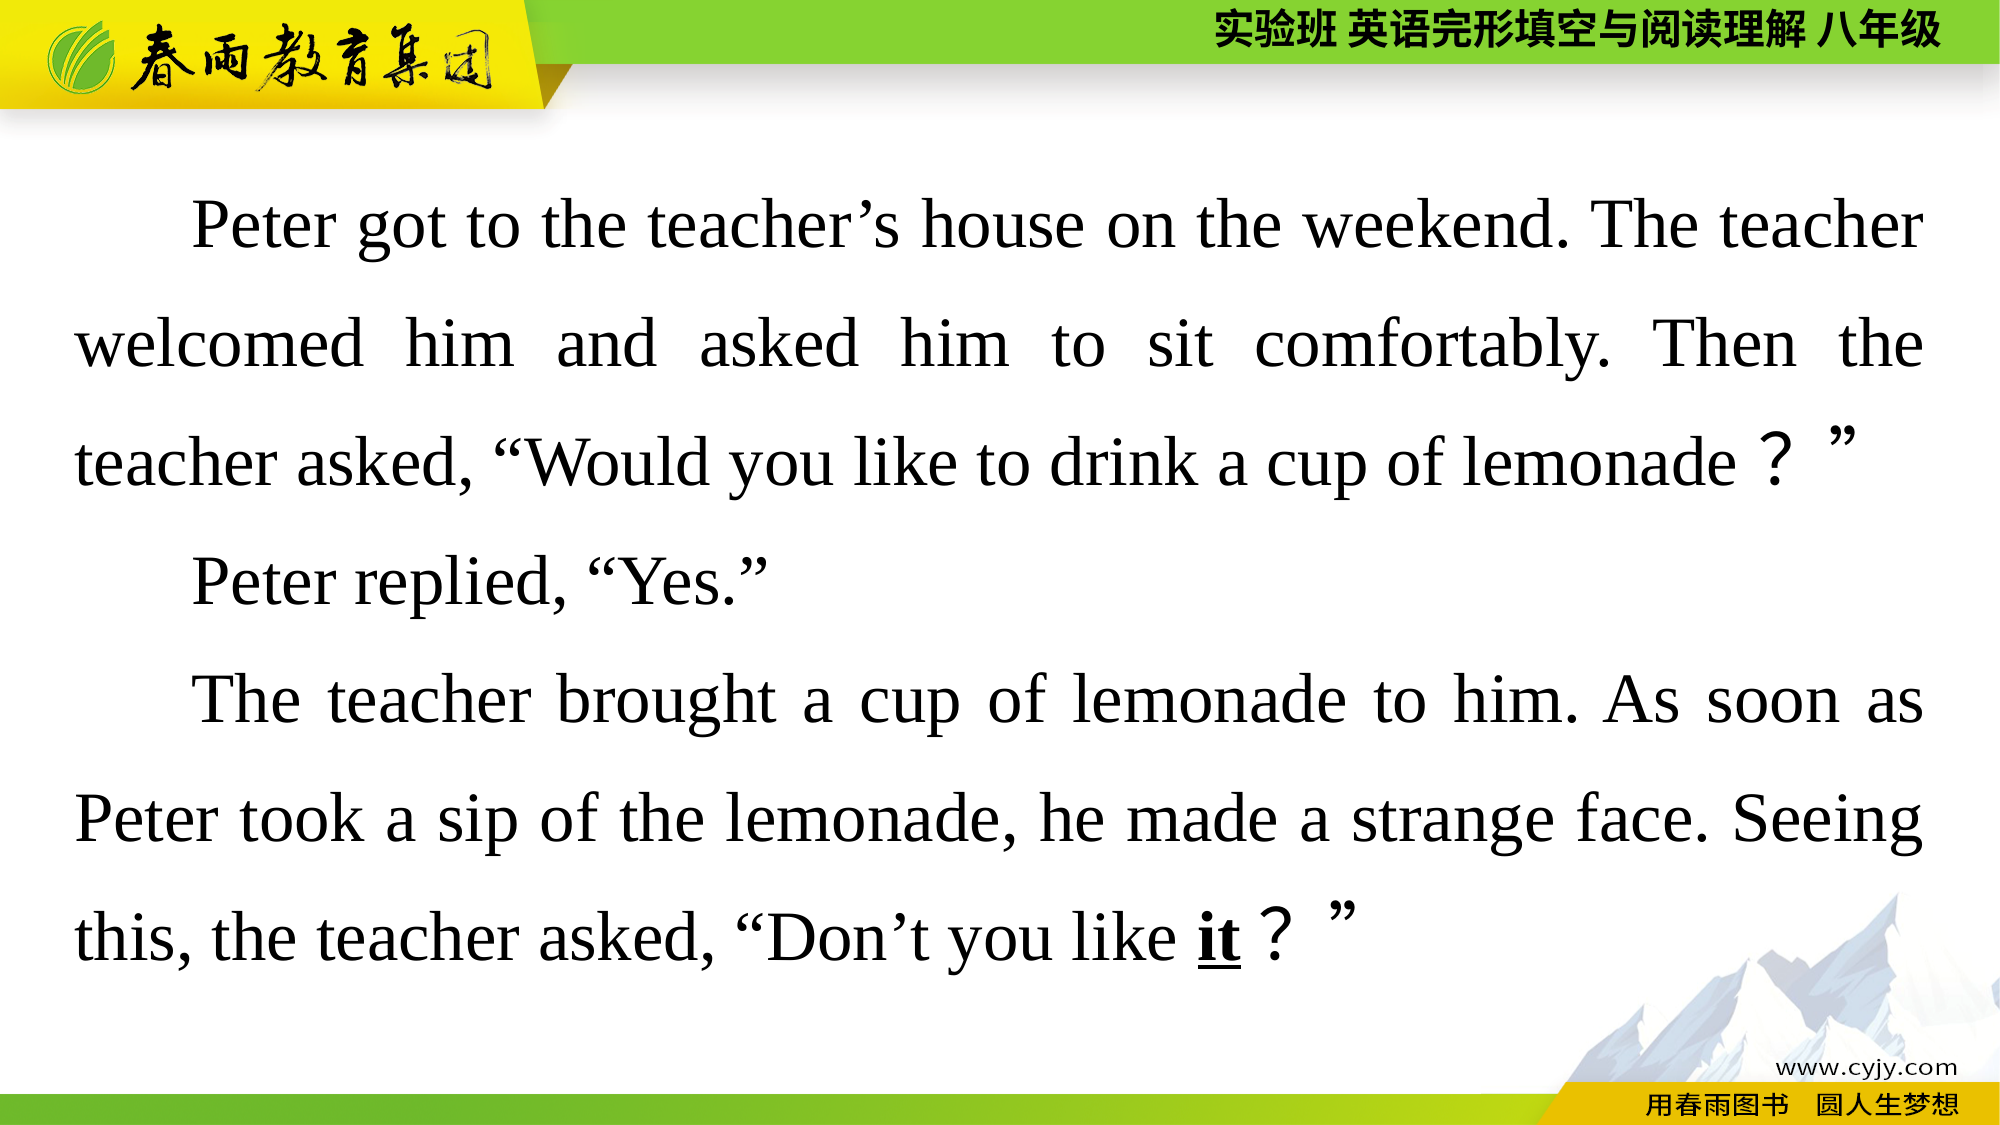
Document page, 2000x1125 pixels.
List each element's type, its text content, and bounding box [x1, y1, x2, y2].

picture [0, 0, 2000, 1125]
list Peter got to the teacher’s house on the weekend. The teacher welcomed him and asked him to sit comfortably. Then the teacher asked, “Would you like to drink a cup of lemonade？” Peter replied, “Yes.” The teacher brought a cup of lemonade to him. As soon as Peter took a sip of the lemonade, he made a strange face. Seeing this, the teacher asked, “Don’t you like it？” [59, 135, 1944, 978]
